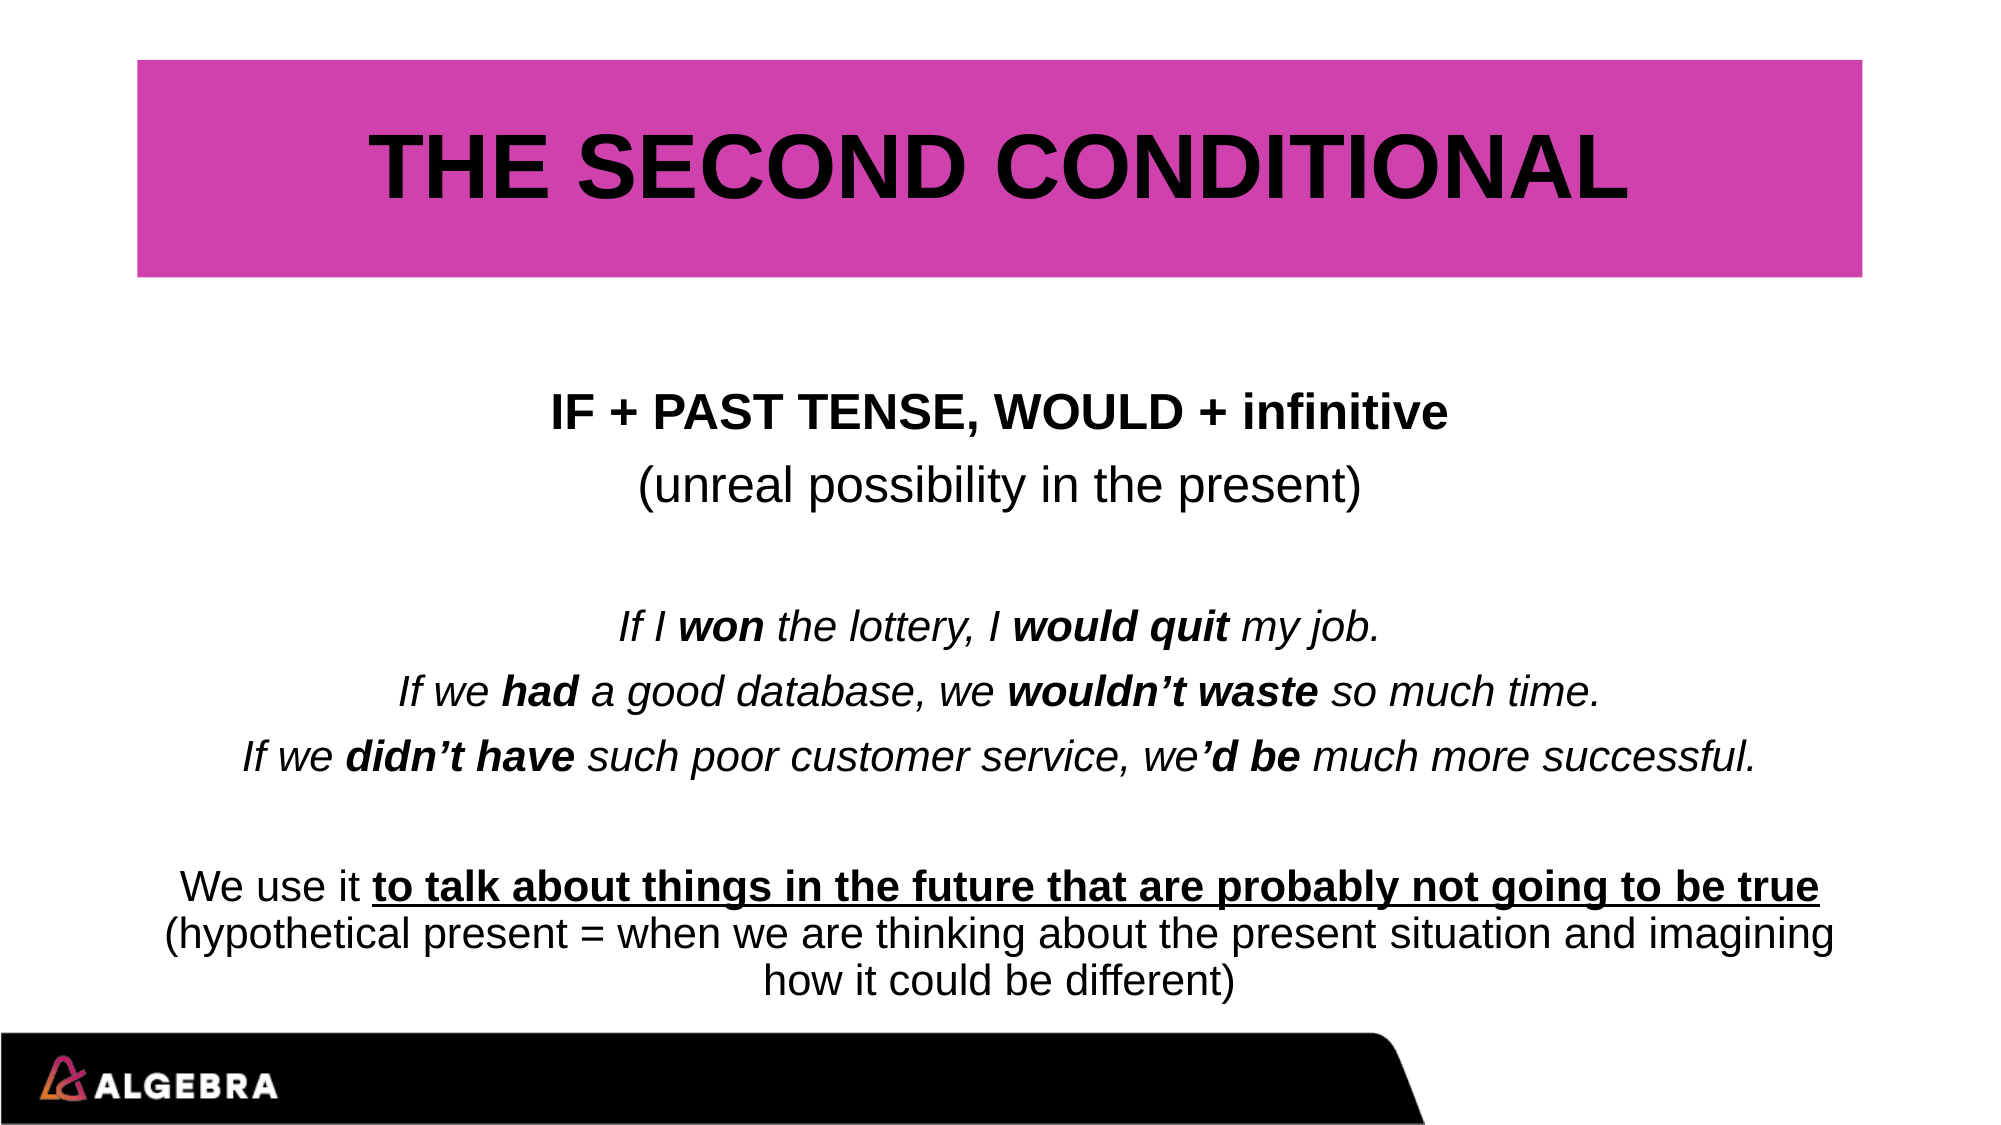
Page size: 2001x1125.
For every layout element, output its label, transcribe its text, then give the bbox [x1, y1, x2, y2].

picture [0, 1032, 1425, 1125]
list IF + PAST TENSE, WOULD + infinitive (unreal possibility in the present) If I won the lottery, I would quit my job. If we had a good database, we wouldn’t waste so much time. If we didn’t have such poor customer service, we’d be much more successful. We use it to talk about things in the future that are probably not going to be true (hypothetical present = when we are thinking about the present situation and imagining how it could be different) [137, 299, 1863, 1014]
title THE SECOND CONDITIONAL [137, 59, 1863, 278]
